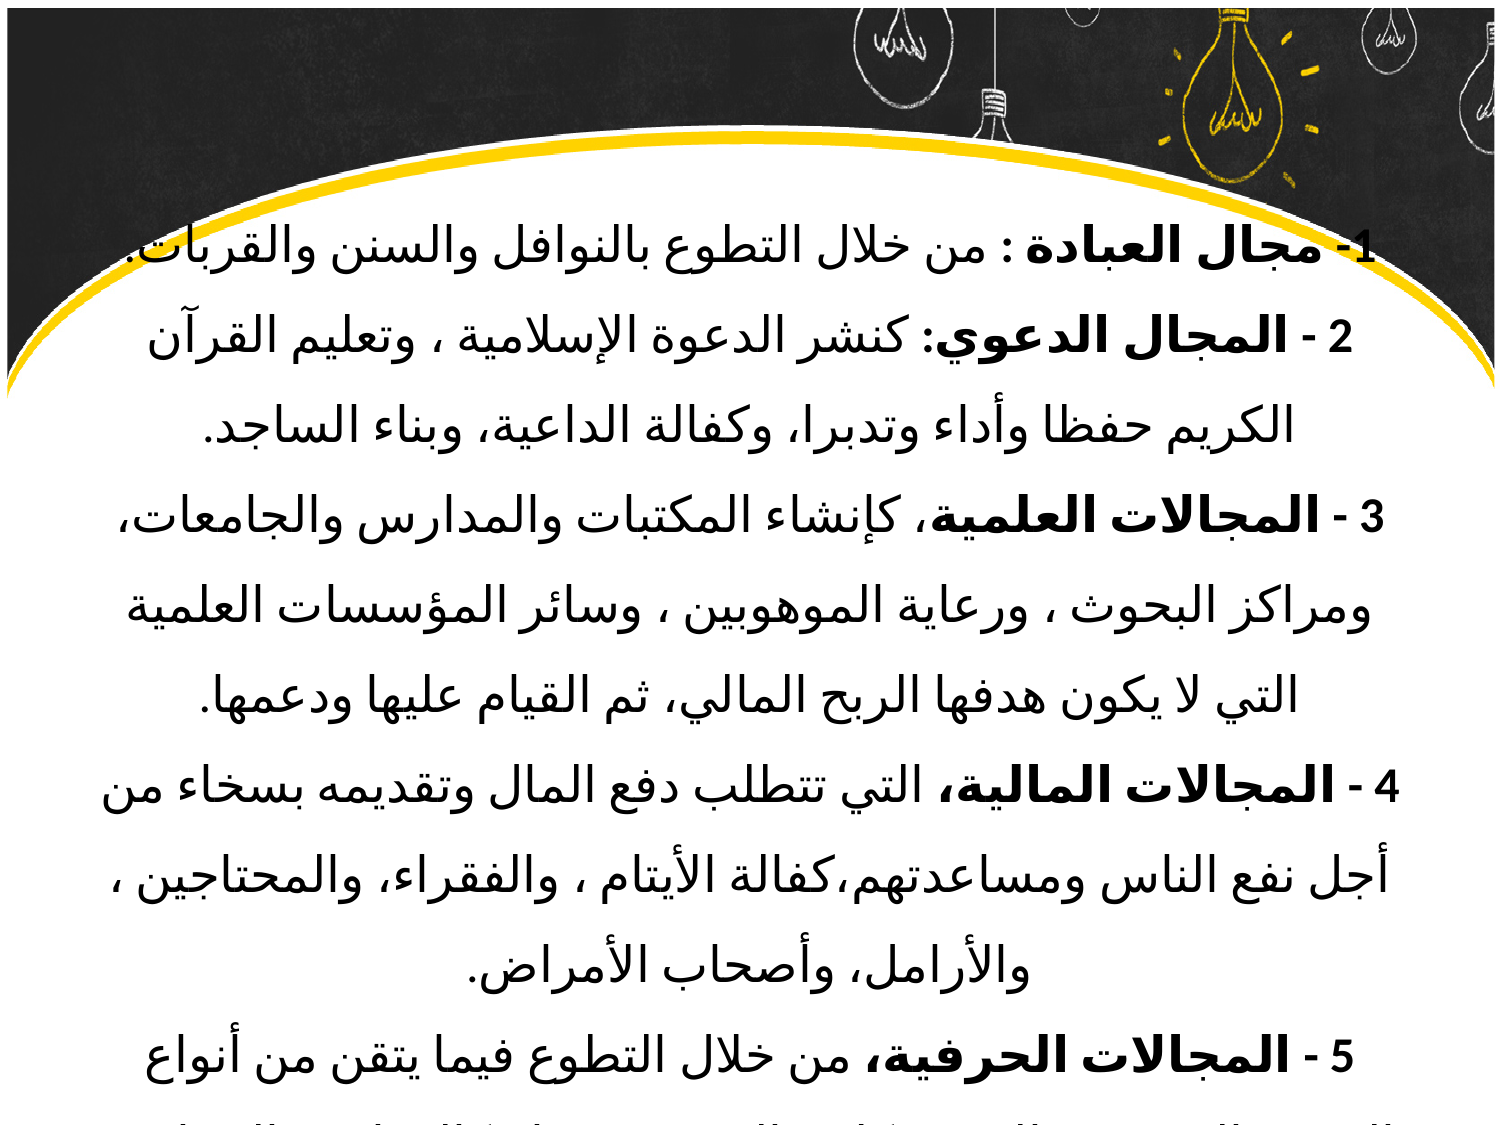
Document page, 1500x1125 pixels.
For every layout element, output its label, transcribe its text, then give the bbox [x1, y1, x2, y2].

list 1- مجال العبادة : من خلال التطوع بالنوافل والسنن والقربات. 2 - المجال الدعوي: كنشر الدعوة الإسلامية ، وتعليم القرآن الكريم حفظا وأداء وتدبرا، وكفالة الداعية، وبناء الساجد. 3 - المجالات العلمية، كإنشاء المكتبات والمدارس والجامعات، ومراكز البحوث ، ورعاية الموهوبين ، وسائر المؤسسات العلمية التي لا يكون هدفها الربح المالي، ثم القيام عليها ودعمها. 4 - المجالات المالية، التي تتطلب دفع المال وتقديمه بسخاء من أجل نفع الناس ومساعدتهم،كفالة الأيتام ، والفقراء، والمحتاجين ، والأرامل، وأصحاب الأمراض. 5 - المجالات الحرفية، من خلال التطوع فيما يتقن من أنواع الحرف المفيدة تعالج مشكلات الفقر وغيرها ، كالزراعة والصناعة، والتجارة. [75, 174, 1425, 968]
picture [0, 0, 1500, 1125]
